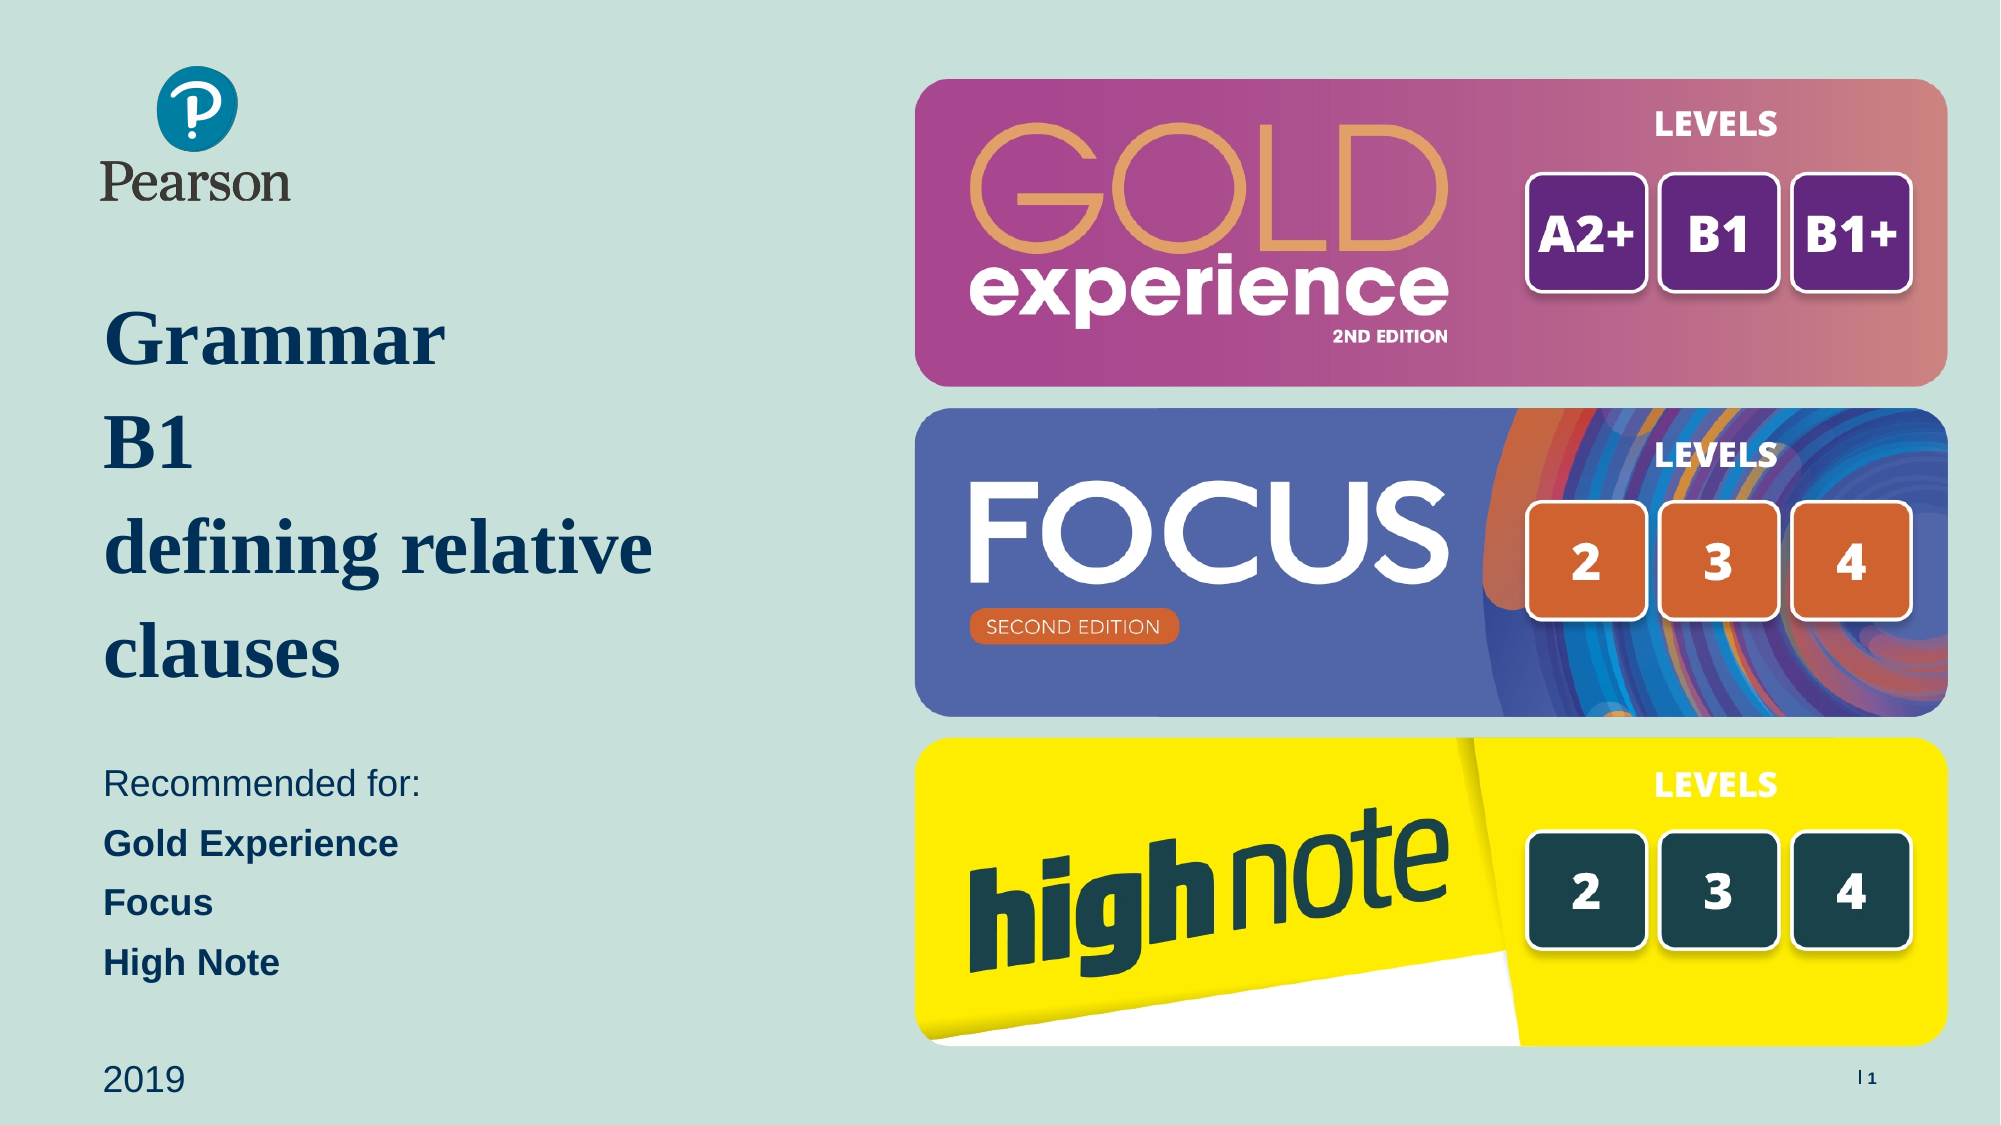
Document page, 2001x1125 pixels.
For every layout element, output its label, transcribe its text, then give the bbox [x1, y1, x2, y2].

list 2019 [102, 1045, 970, 1093]
slide_number 1 [1867, 1068, 1896, 1087]
picture [0, 0, 2001, 1125]
title Grammar B1 defining relative clauses [103, 275, 921, 615]
text_box Recommended for: Gold Experience Focus High Note [103, 743, 857, 930]
